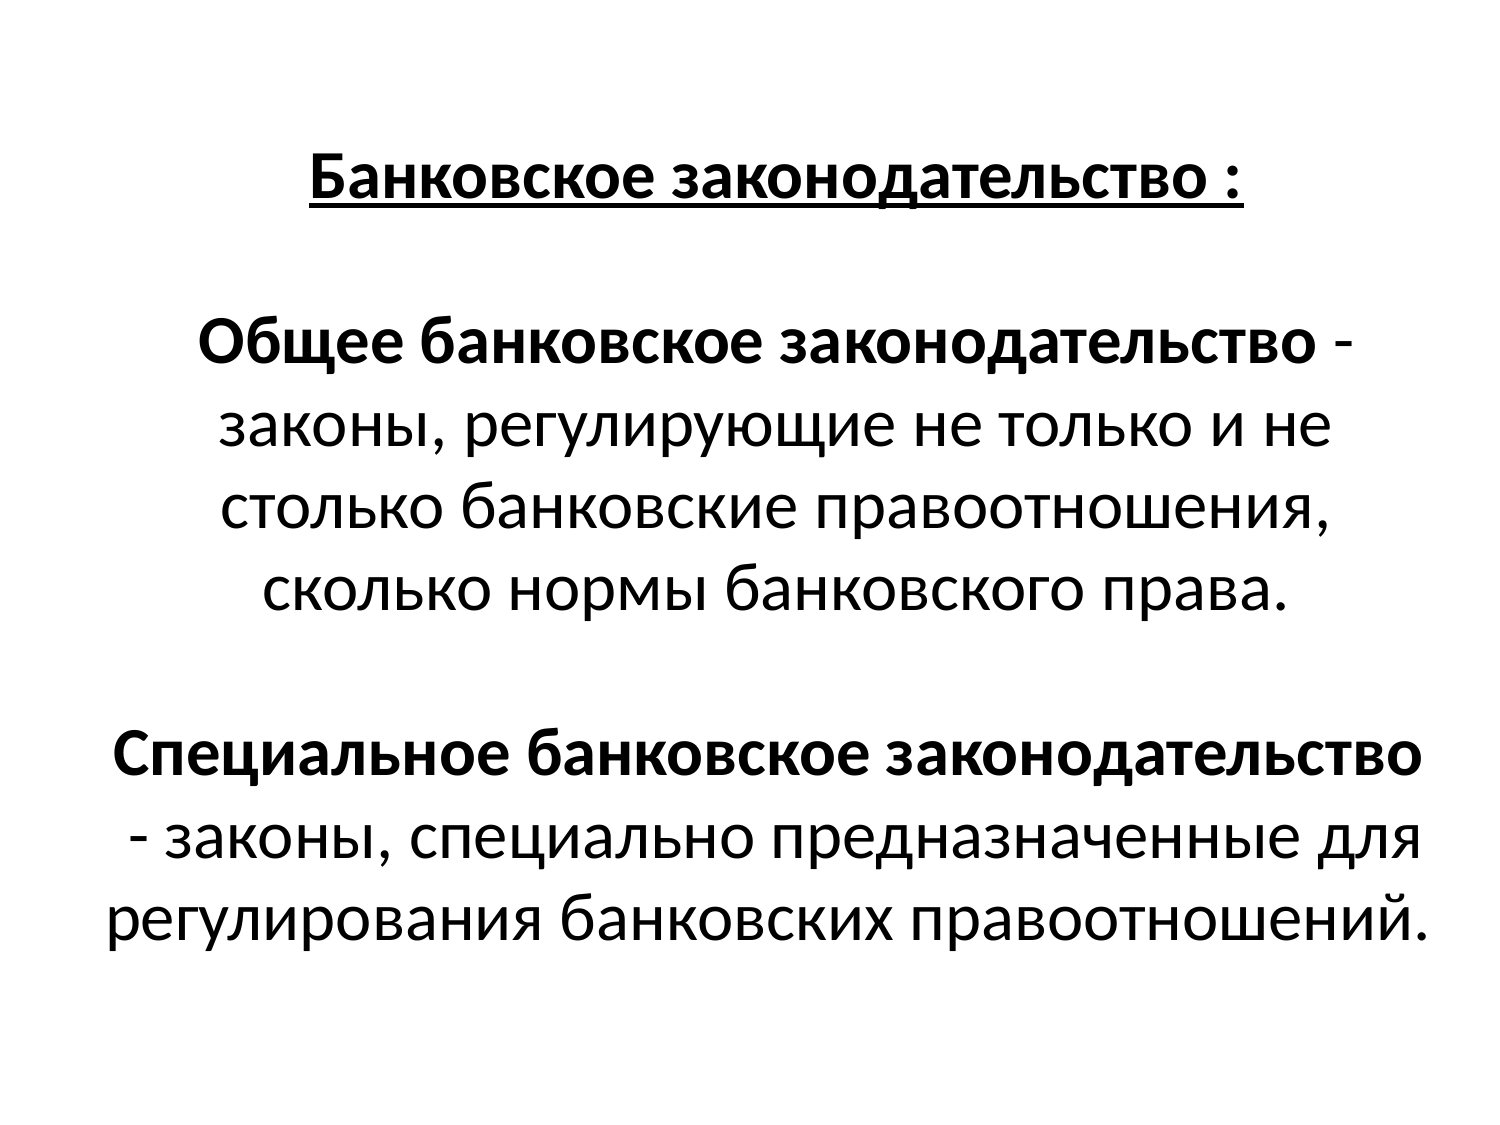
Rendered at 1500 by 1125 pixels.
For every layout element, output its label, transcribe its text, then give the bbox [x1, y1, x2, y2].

title Банковское законодательство : Общее банковское законодательство - законы, регулирующие не только и не столько банковские правоотношения, сколько нормы банковского права. Специальное банковское законодательство - законы, специально предназначенные для регулирования банковских правоотношений. [85, 66, 1468, 1018]
